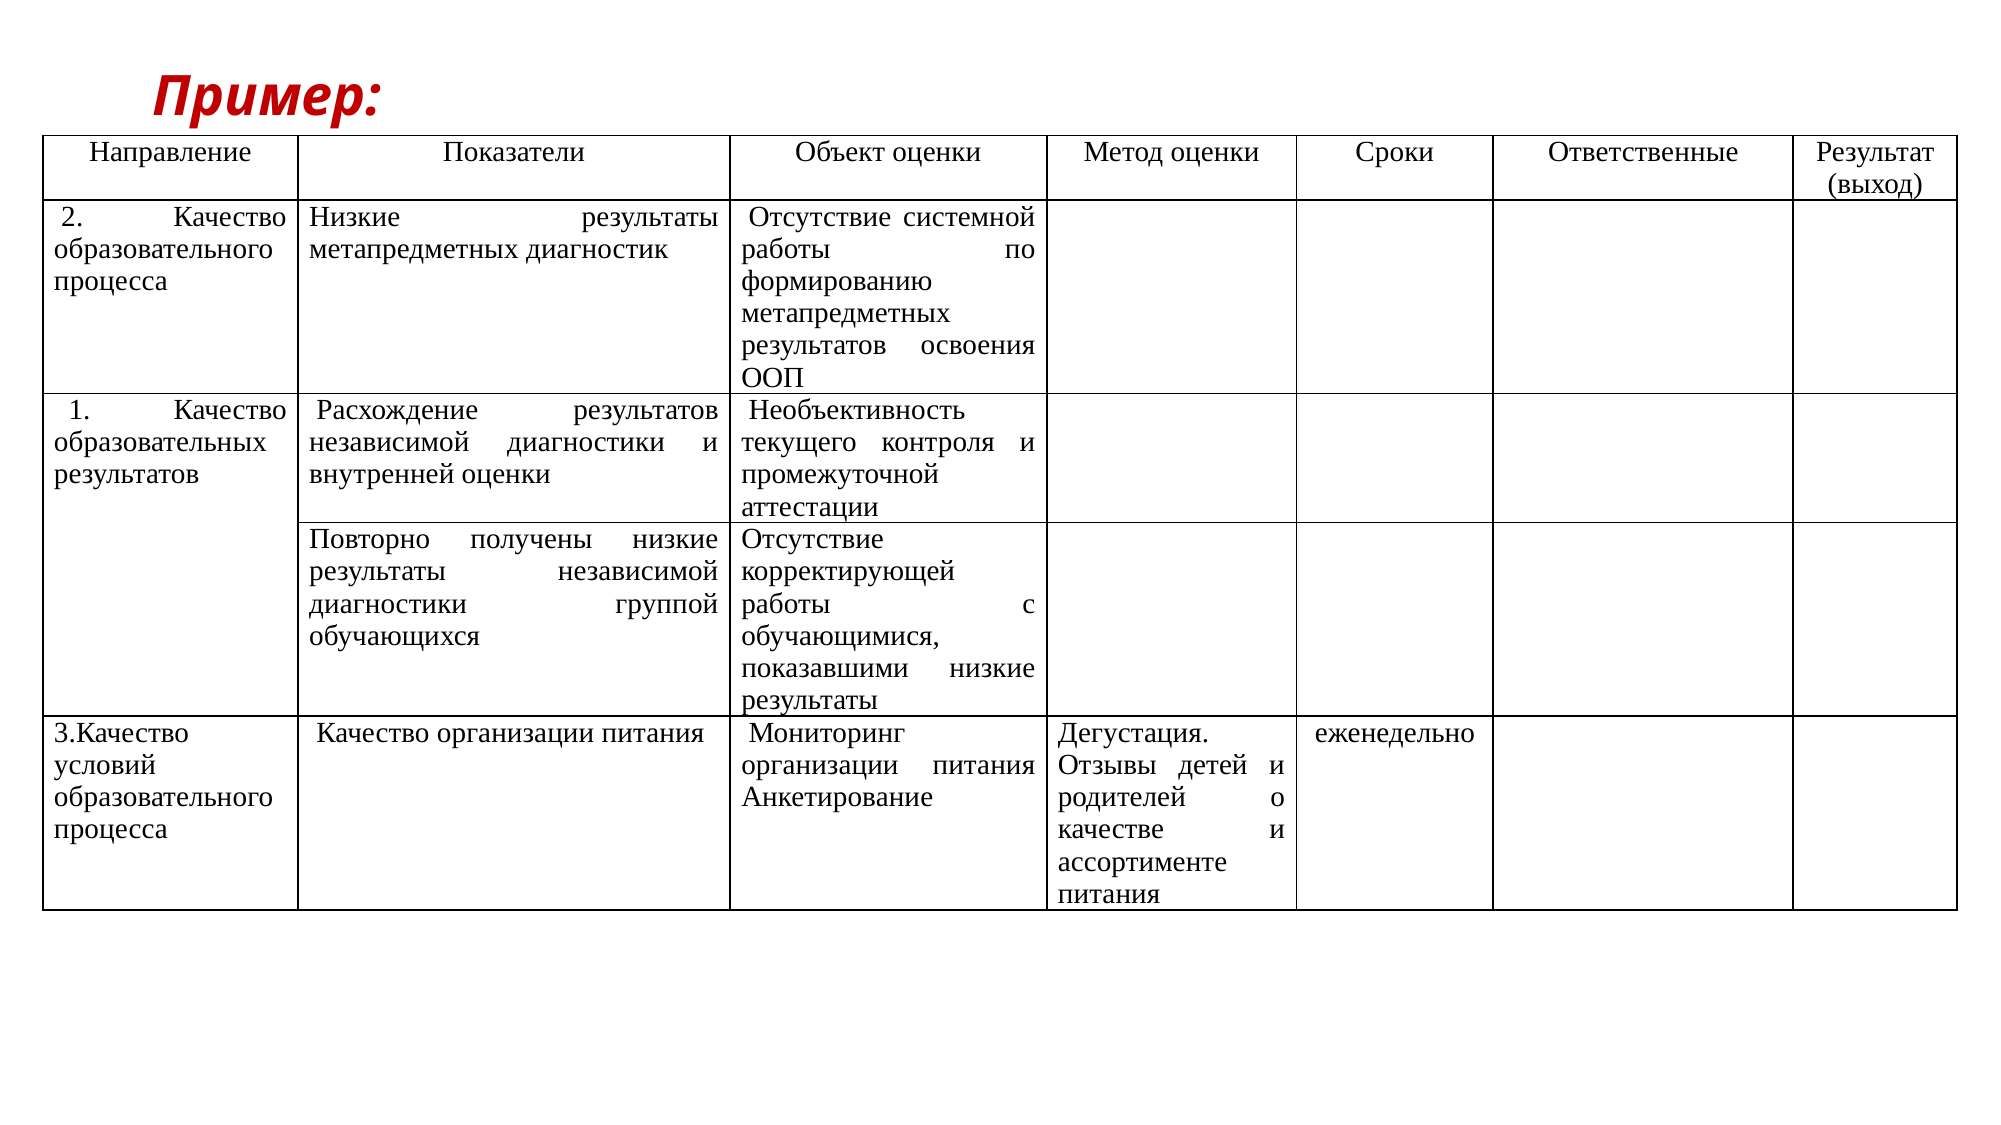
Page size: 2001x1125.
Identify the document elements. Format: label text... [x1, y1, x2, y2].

title Пример: [137, 59, 1863, 135]
table_cell 3.Качество условий образовательного процесса [44, 717, 297, 909]
table_header Ответственные [1494, 136, 1792, 199]
table_cell [1048, 394, 1296, 522]
table_cell [1297, 523, 1492, 715]
table_cell Качество организации питания [299, 717, 729, 909]
table_cell 1. Качество образовательных результатов [44, 394, 297, 715]
table_cell [1794, 523, 1956, 715]
table_header Объект оценки [731, 136, 1046, 199]
table_cell Необъективность текущего контроля и промежуточной аттестации [731, 394, 1046, 522]
table_header Метод оценки [1048, 136, 1296, 199]
table_header Результат (выход) [1794, 136, 1956, 199]
table_cell Отсутствие корректирующей работы с обучающимися, показавшими низкие результаты [731, 523, 1046, 715]
table_cell [1794, 201, 1956, 393]
table_header Сроки [1297, 136, 1492, 199]
table_cell Расхождение результатов независимой диагностики и внутренней оценки [299, 394, 729, 522]
table_cell [1794, 717, 1956, 909]
table_cell Низкие результаты метапредметных диагностик [299, 201, 729, 393]
table_header Направление [44, 136, 297, 199]
table_cell [1048, 523, 1296, 715]
table_cell [1297, 201, 1492, 393]
table_cell еженедельно [1297, 717, 1492, 909]
table_cell [1494, 717, 1792, 909]
table_cell [1297, 394, 1492, 522]
table_cell Мониторинг организации питания Анкетирование [731, 717, 1046, 909]
table_cell [1494, 394, 1792, 522]
table_cell Повторно получены низкие результаты независимой диагностики группой обучающихся [299, 523, 729, 715]
table_cell [1494, 523, 1792, 715]
table_cell 2. Качество образовательного процесса [44, 201, 297, 393]
table_cell Отсутствие системной работы по формированию метапредметных результатов освоения ООП [731, 201, 1046, 393]
table_cell [1494, 201, 1792, 393]
table_cell [1794, 394, 1956, 522]
table_cell [1048, 201, 1296, 393]
table_header Показатели [299, 136, 729, 199]
table_cell Дегустация. Отзывы детей и родителей о качестве и ассортименте питания [1048, 717, 1296, 909]
